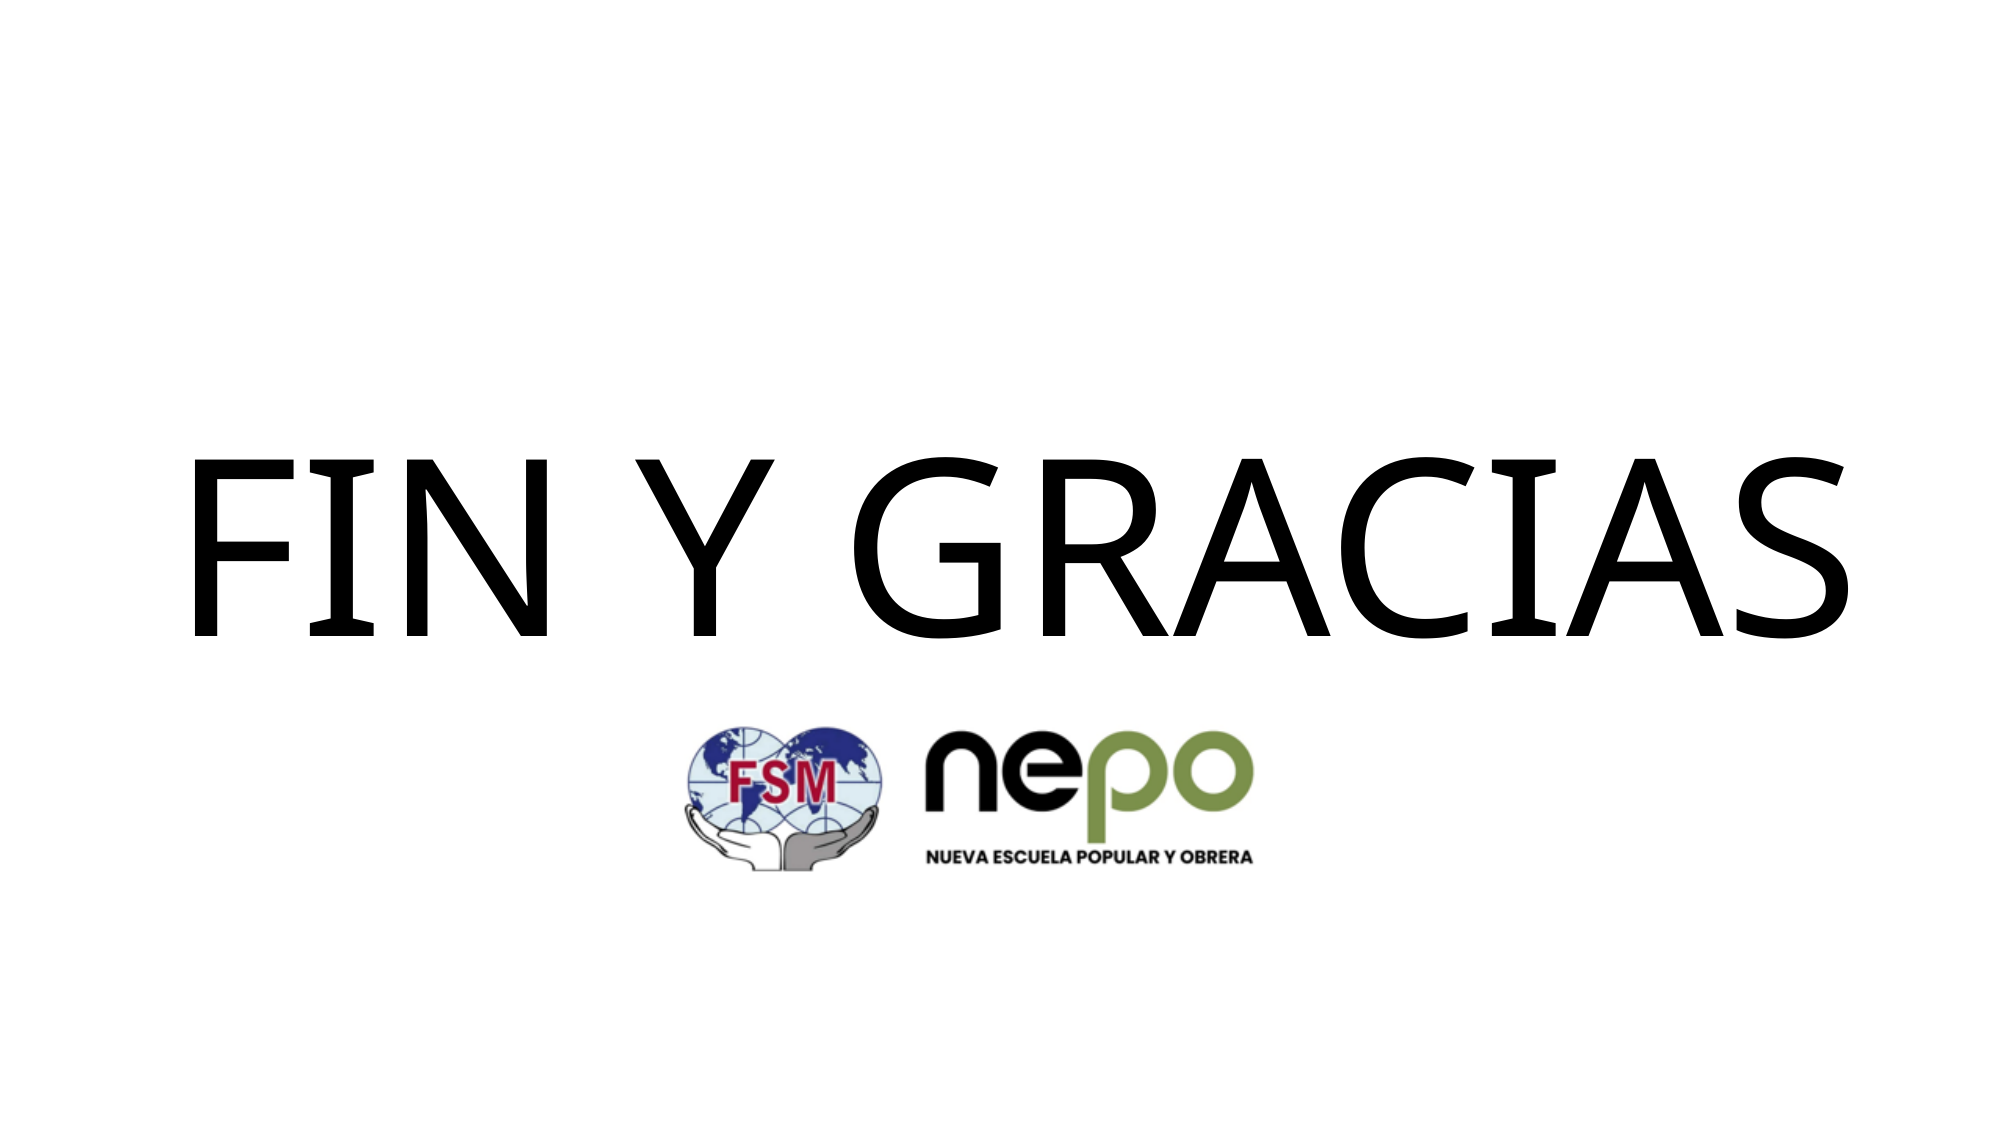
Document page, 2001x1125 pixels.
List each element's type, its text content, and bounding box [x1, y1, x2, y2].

list FIN Y GRACIAS [153, 416, 1879, 709]
picture [671, 708, 1273, 882]
